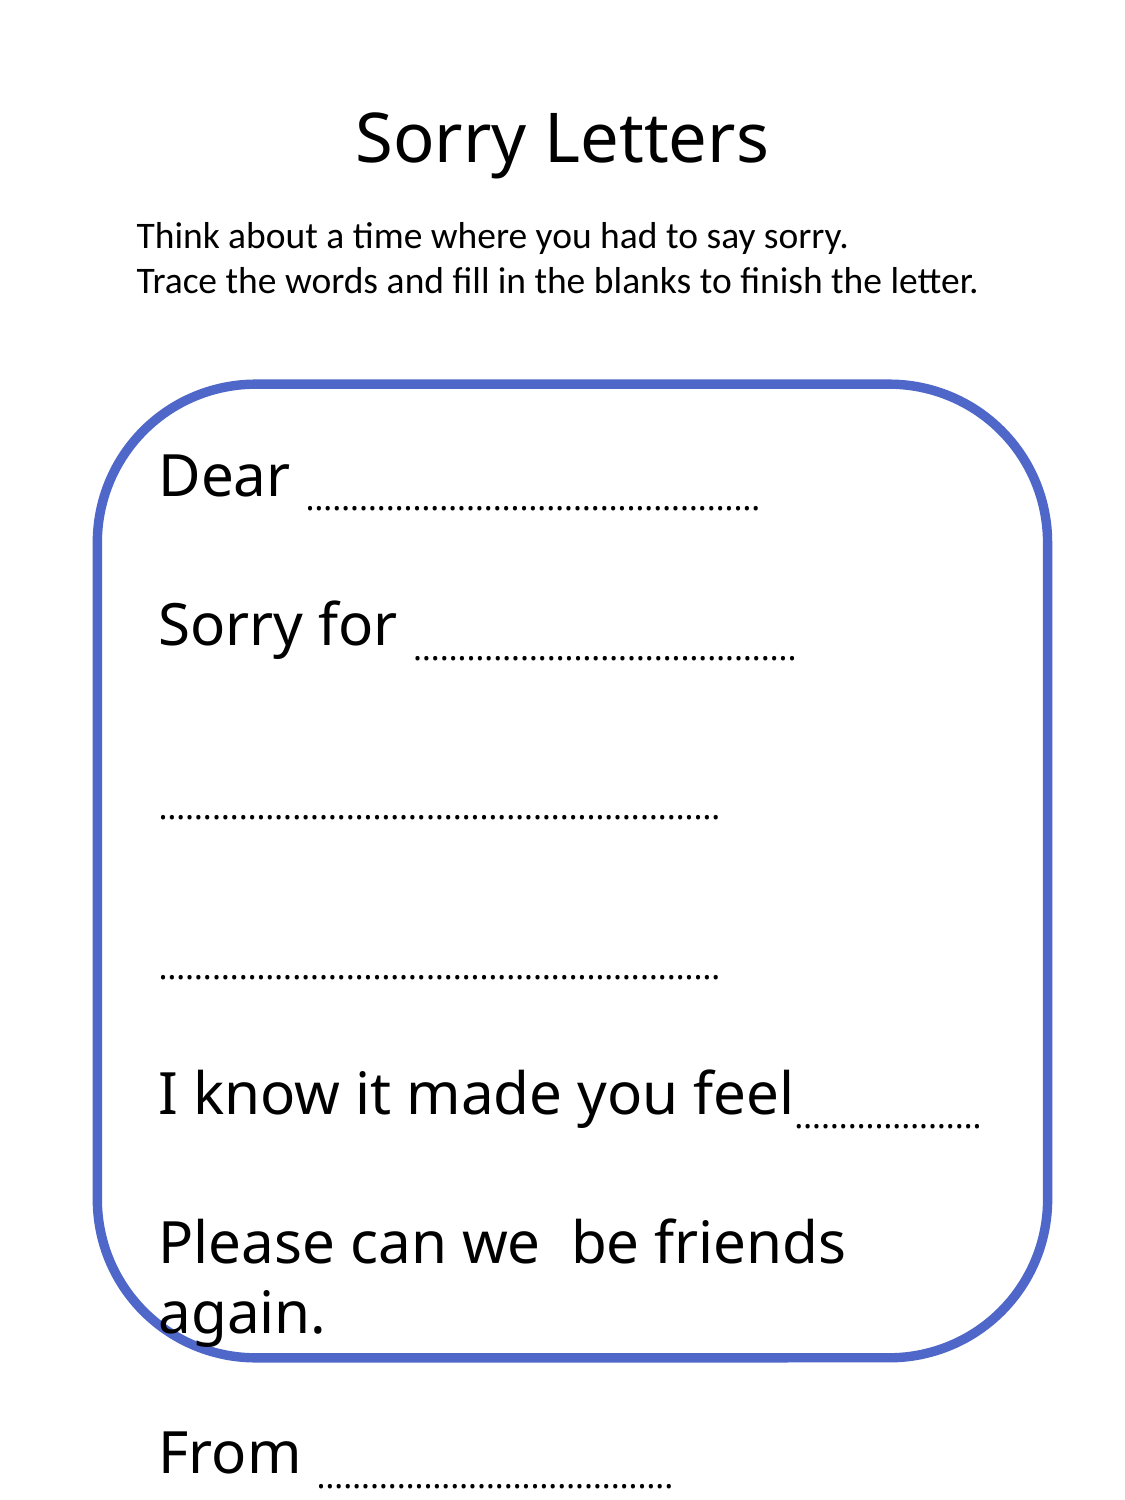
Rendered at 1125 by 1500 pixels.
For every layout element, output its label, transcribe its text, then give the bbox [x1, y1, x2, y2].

text_box Think about a time where you had to say sorry. Trace the words and fill in the blanks to finish the letter. [121, 203, 1004, 309]
text_box Dear …………………………………………… Sorry for ……………………………………. ……………………………………………………… ……………………………………………………… I know it made you feel………………… Please can we be friends again. From …………………………………. [96, 383, 1049, 1359]
title Sorry Letters [77, 79, 1048, 200]
